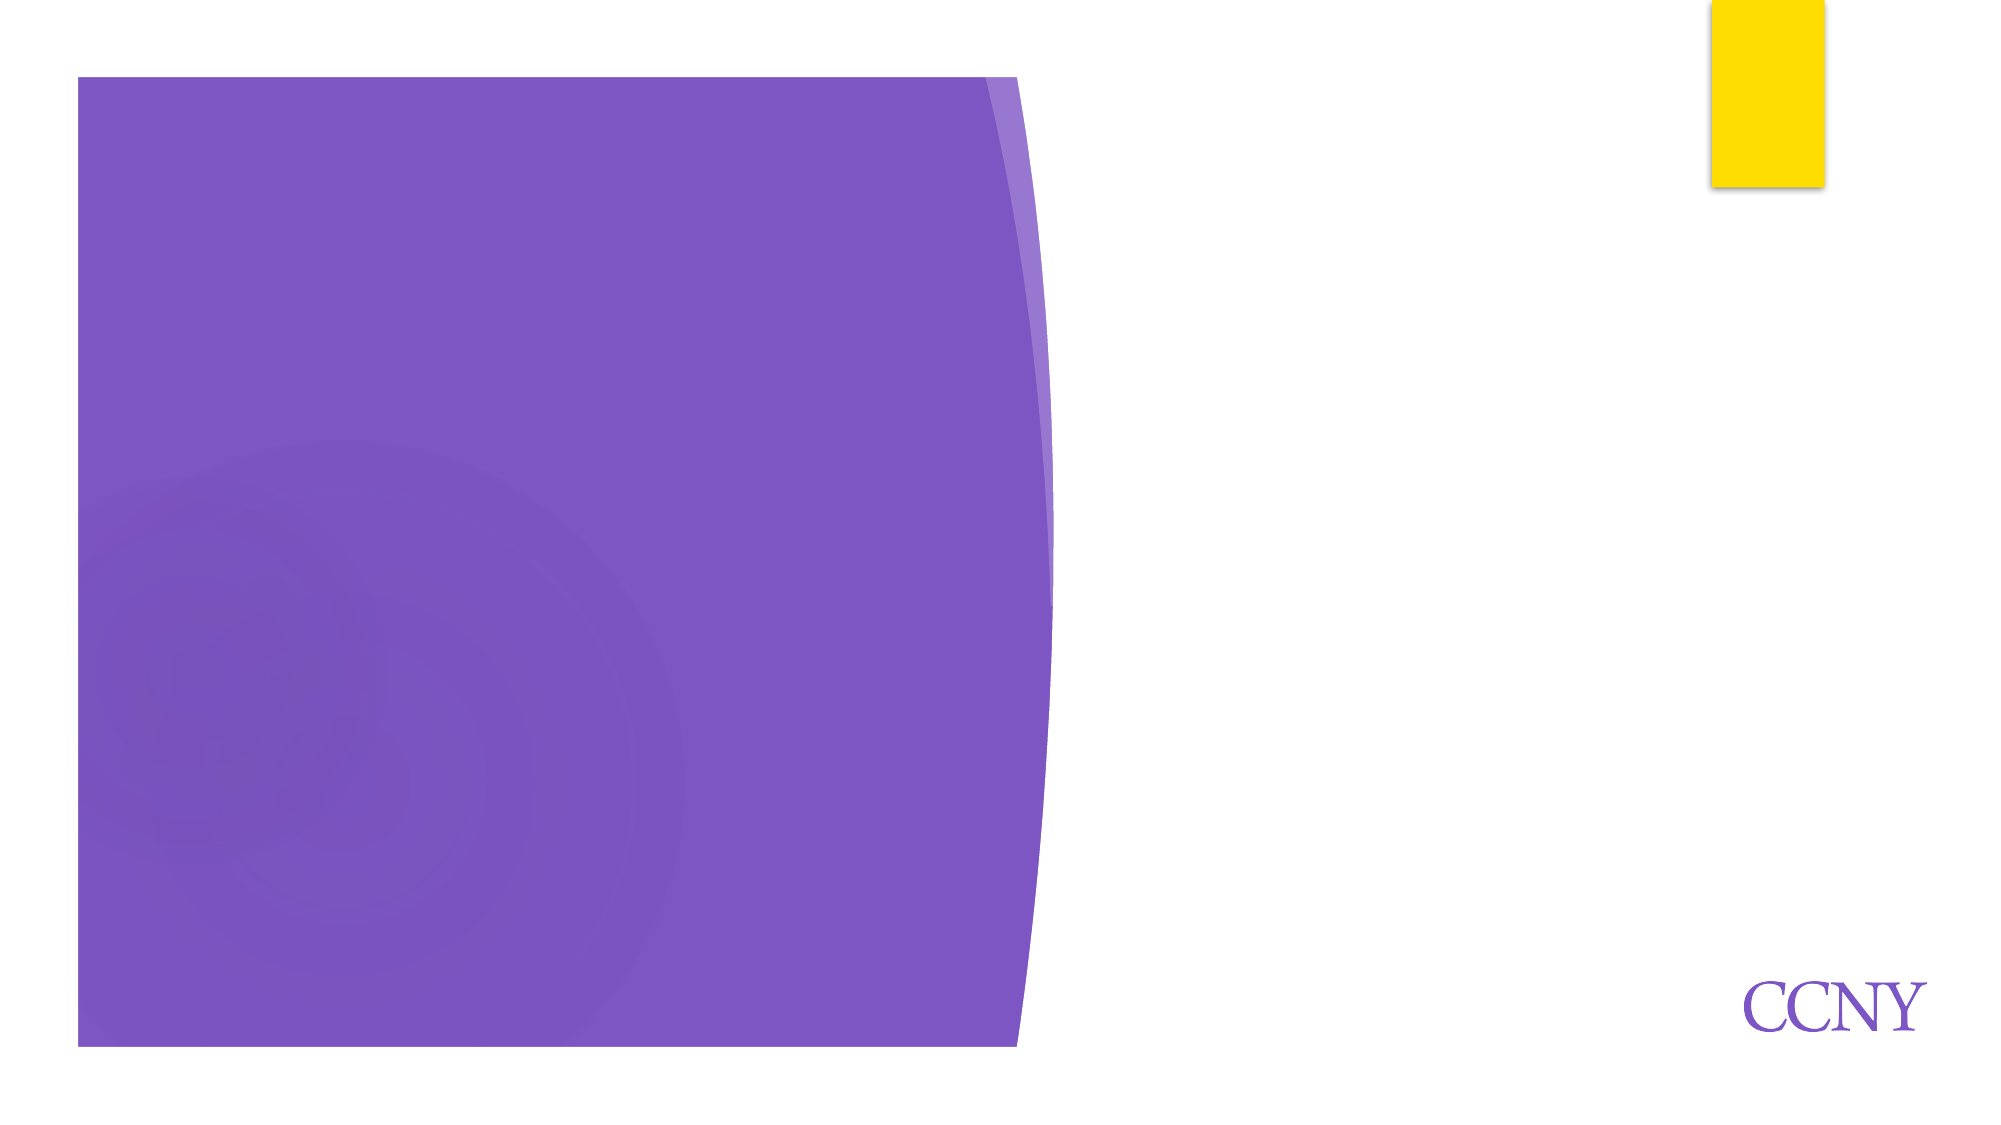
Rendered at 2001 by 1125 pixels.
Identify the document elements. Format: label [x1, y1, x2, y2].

picture [1722, 950, 1949, 1063]
